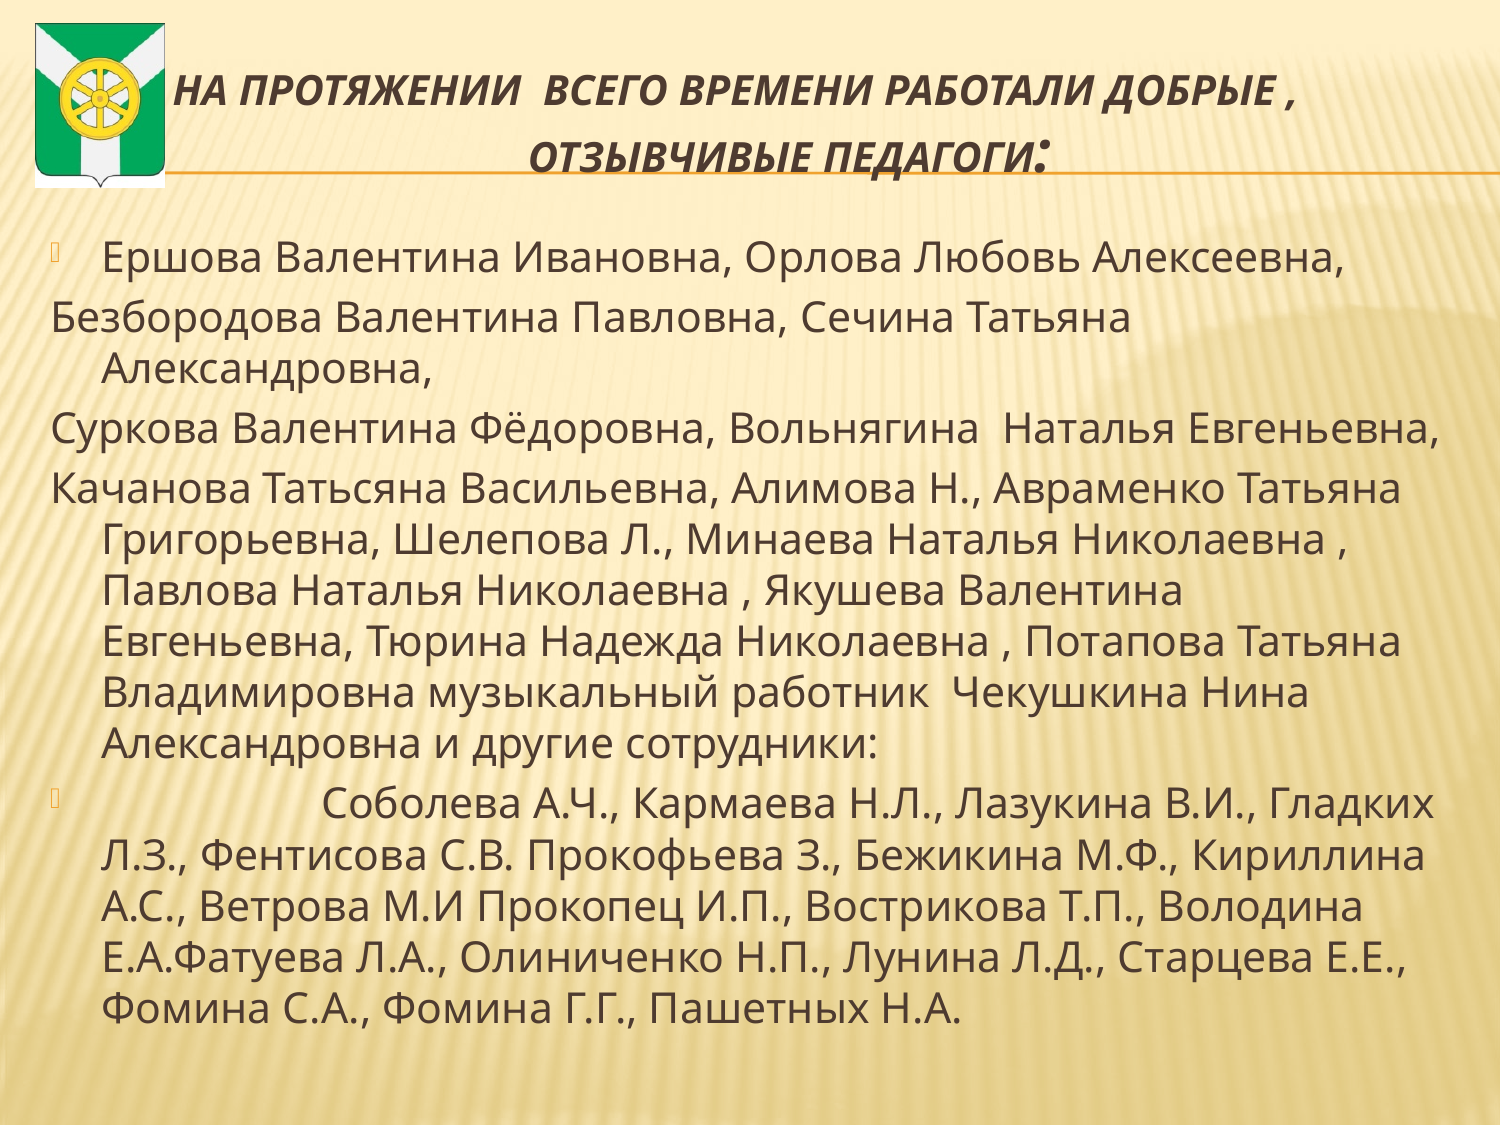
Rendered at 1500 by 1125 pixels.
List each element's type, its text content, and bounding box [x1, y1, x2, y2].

title На протяжении всего времени работали добрые , отзывчивые педагоги: [50, 35, 1475, 213]
picture [34, 23, 165, 188]
list Ершова Валентина Ивановна, Орлова Любовь Алексеевна, Безбородова Валентина Павловна, Сечина Татьяна Александровна, Суркова Валентина Фёдоровна, Вольнягина Наталья Евгеньевна, Качанова Татьсяна Васильевна, Алимова Н., Авраменко Татьяна Григорьевна, Шелепова Л., Минаева Наталья Николаевна , Павлова Наталья Николаевна , Якушева Валентина Евгеньевна, Тюрина Надежда Николаевна , Потапова Татьяна Владимировна музыкальный работник Чекушкина Нина Александровна и другие сотрудники: Соболева А.Ч., Кармаева Н.Л., Лазукина В.И., Гладких Л.З., Фентисова С.В. Прокофьева З., Бежикина М.Ф., Кириллина А.С., Ветрова М.И Прокопец И.П., Вострикова Т.П., Володина Е.А.Фатуева Л.А., Олиниченко Н.П., Лунина Л.Д., Старцева Е.Е., Фомина С.А., Фомина Г.Г., Пашетных Н.А. [35, 222, 1465, 1090]
